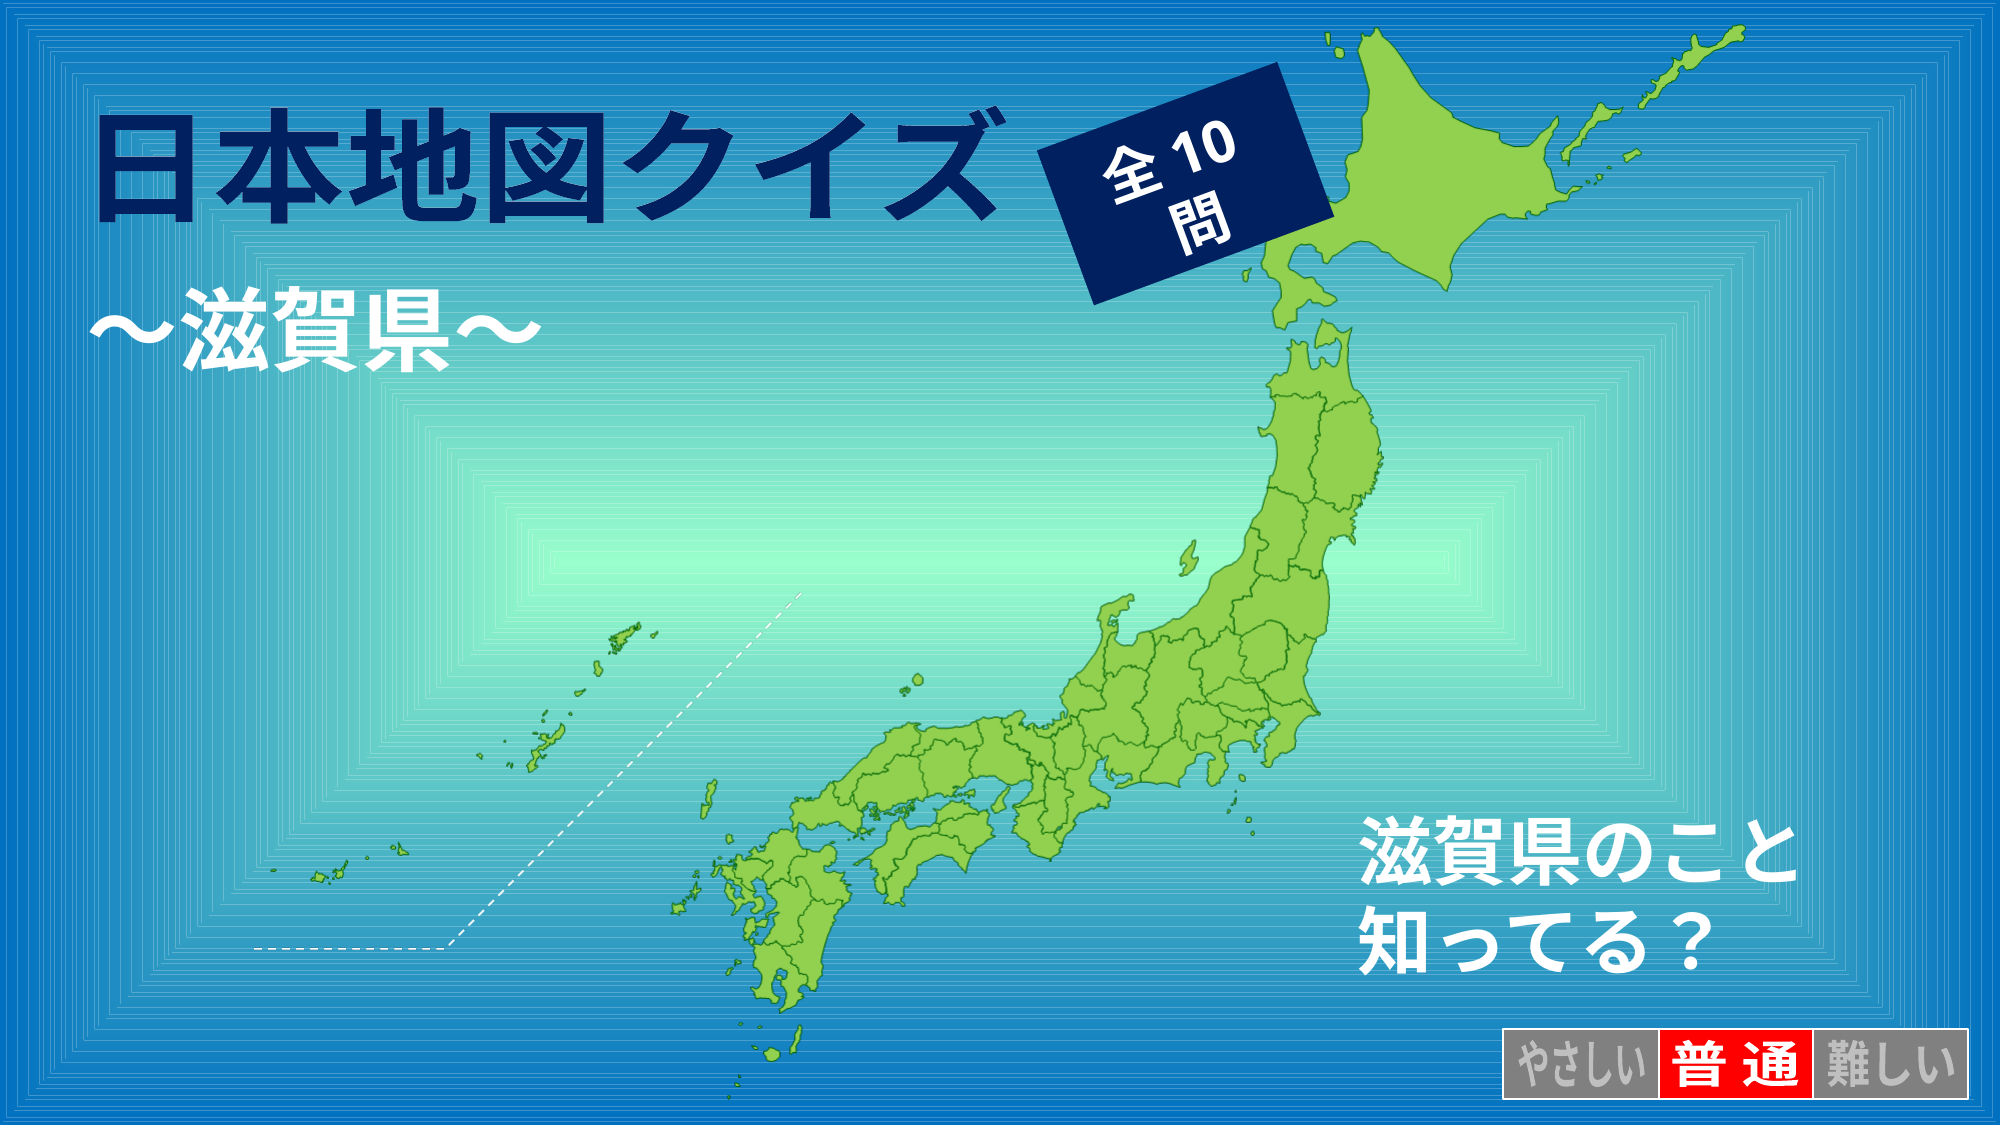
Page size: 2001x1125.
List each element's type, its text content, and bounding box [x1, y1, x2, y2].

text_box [99, 105, 249, 224]
text_box 滋賀県のこと 知ってる？ [1750, 797, 1823, 993]
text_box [1502, 1029, 1969, 1100]
picture [254, 24, 1746, 1101]
text_box ～滋賀県～ [72, 265, 249, 391]
text_box [0, 0, 2000, 1125]
